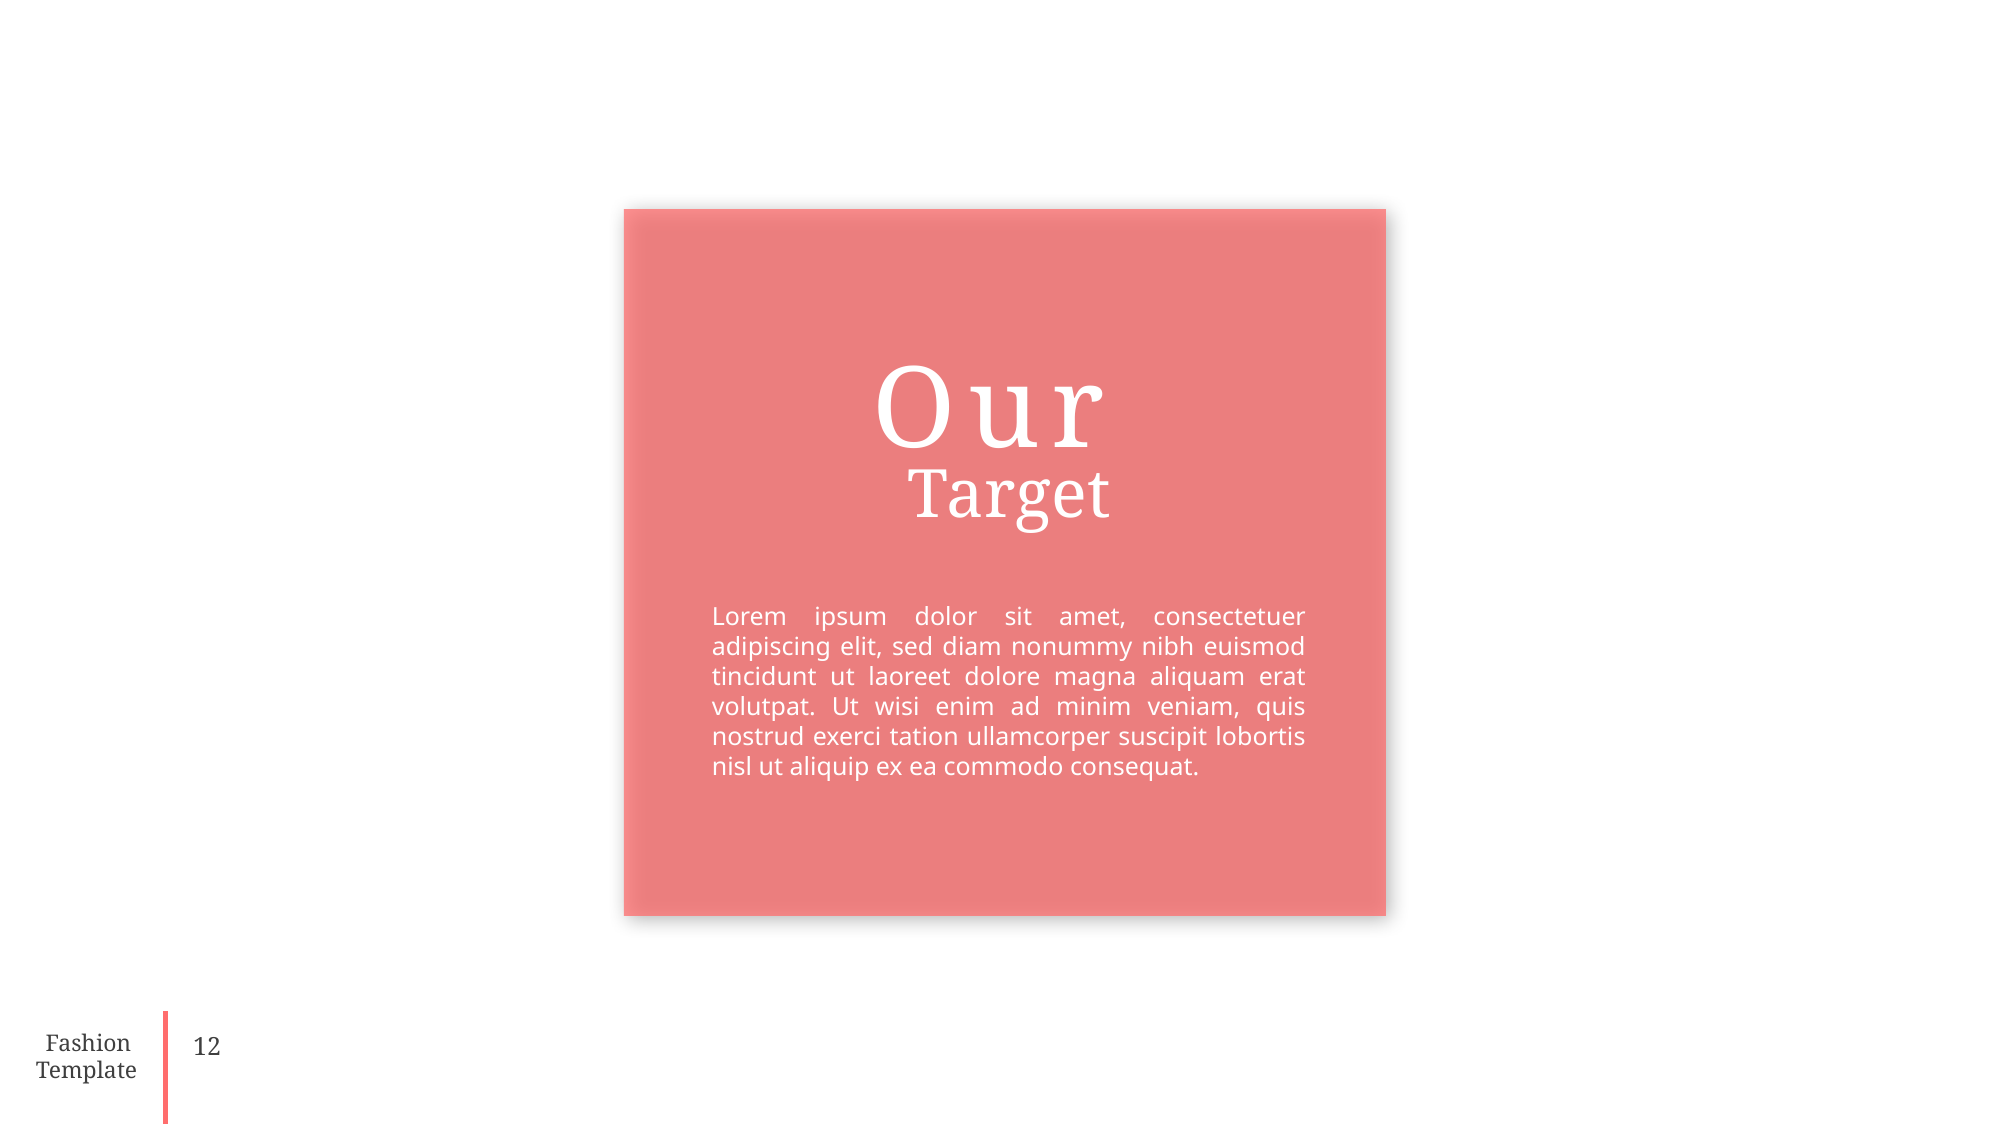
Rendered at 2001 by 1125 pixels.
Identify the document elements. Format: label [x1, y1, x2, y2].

picture [228, 159, 1772, 968]
